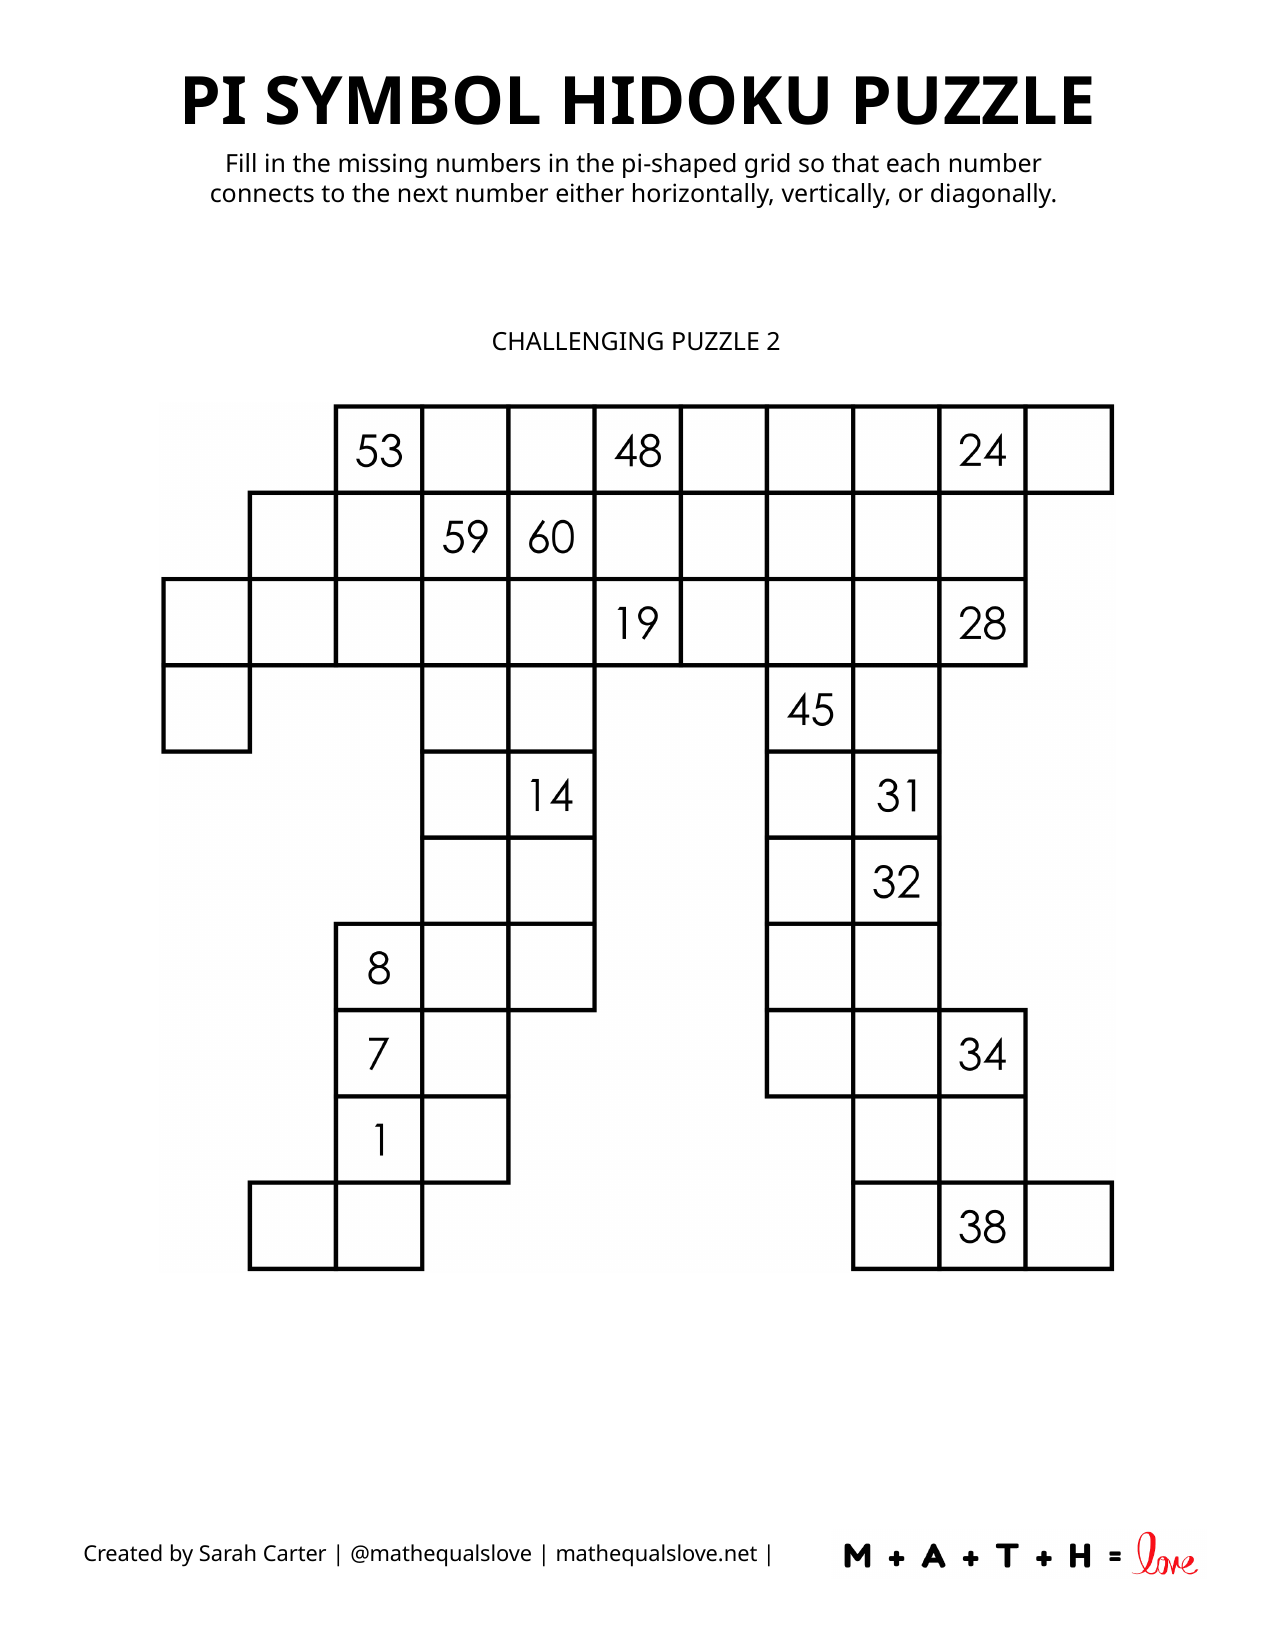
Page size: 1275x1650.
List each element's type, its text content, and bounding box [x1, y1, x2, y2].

text_box PI SYMBOL HIDOKU PUZZLE [66, 50, 1211, 140]
picture [830, 1528, 1207, 1580]
text_box Fill in the missing numbers in the pi-shaped grid so that each number connects to the next number either horizontally, vertically, or diagonally. [0, 140, 1275, 216]
text_box CHALLENGING PUZZLE 2 [158, 324, 1115, 376]
picture [158, 401, 1117, 1273]
text_box Created by Sarah Carter | @mathequalslove | mathequalslove.net | [68, 1532, 830, 1574]
